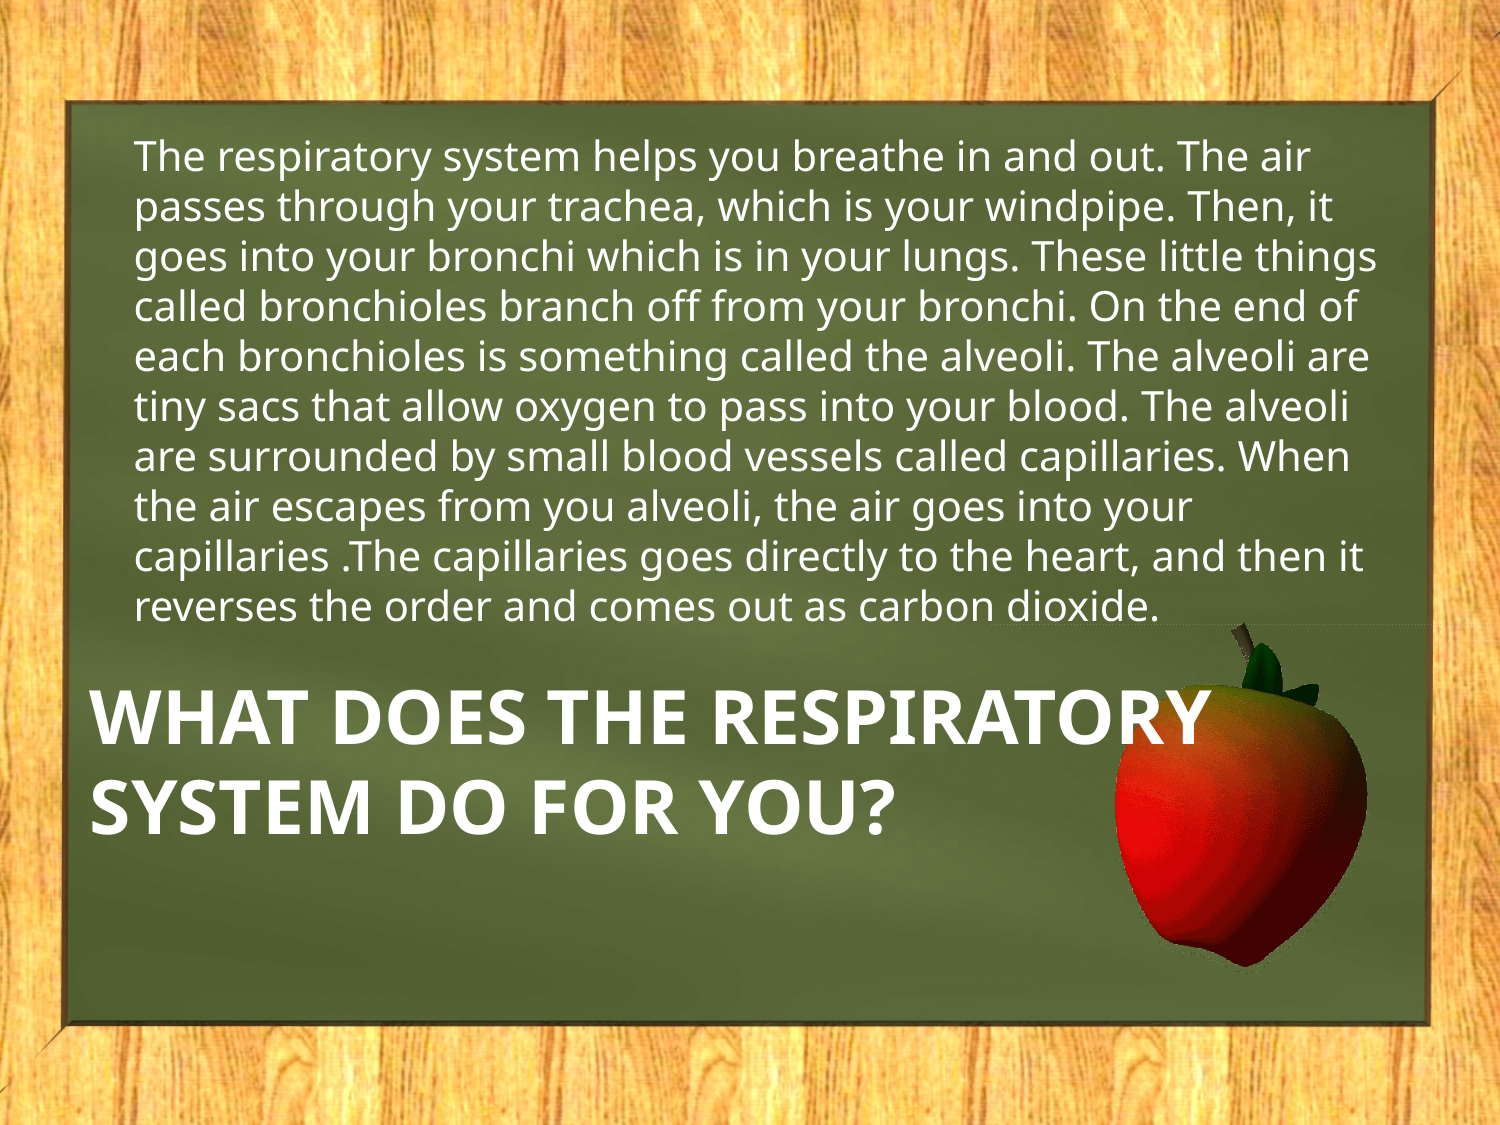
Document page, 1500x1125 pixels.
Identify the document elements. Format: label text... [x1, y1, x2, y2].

list The respiratory system helps you breathe in and out. The air passes through your trachea, which is your windpipe. Then, it goes into your bronchi which is in your lungs. These little things called bronchioles branch off from your bronchi. On the end of each bronchioles is something called the alveoli. The alveoli are tiny sacs that allow oxygen to pass into your blood. The alveoli are surrounded by small blood vessels called capillaries. When the air escapes from you alveoli, the air goes into your capillaries .The capillaries goes directly to the heart, and then it reverses the order and comes out as carbon dioxide. [118, 62, 1394, 638]
title What does the Respiratory system do for you? [74, 662, 982, 856]
picture [0, 0, 1500, 1125]
